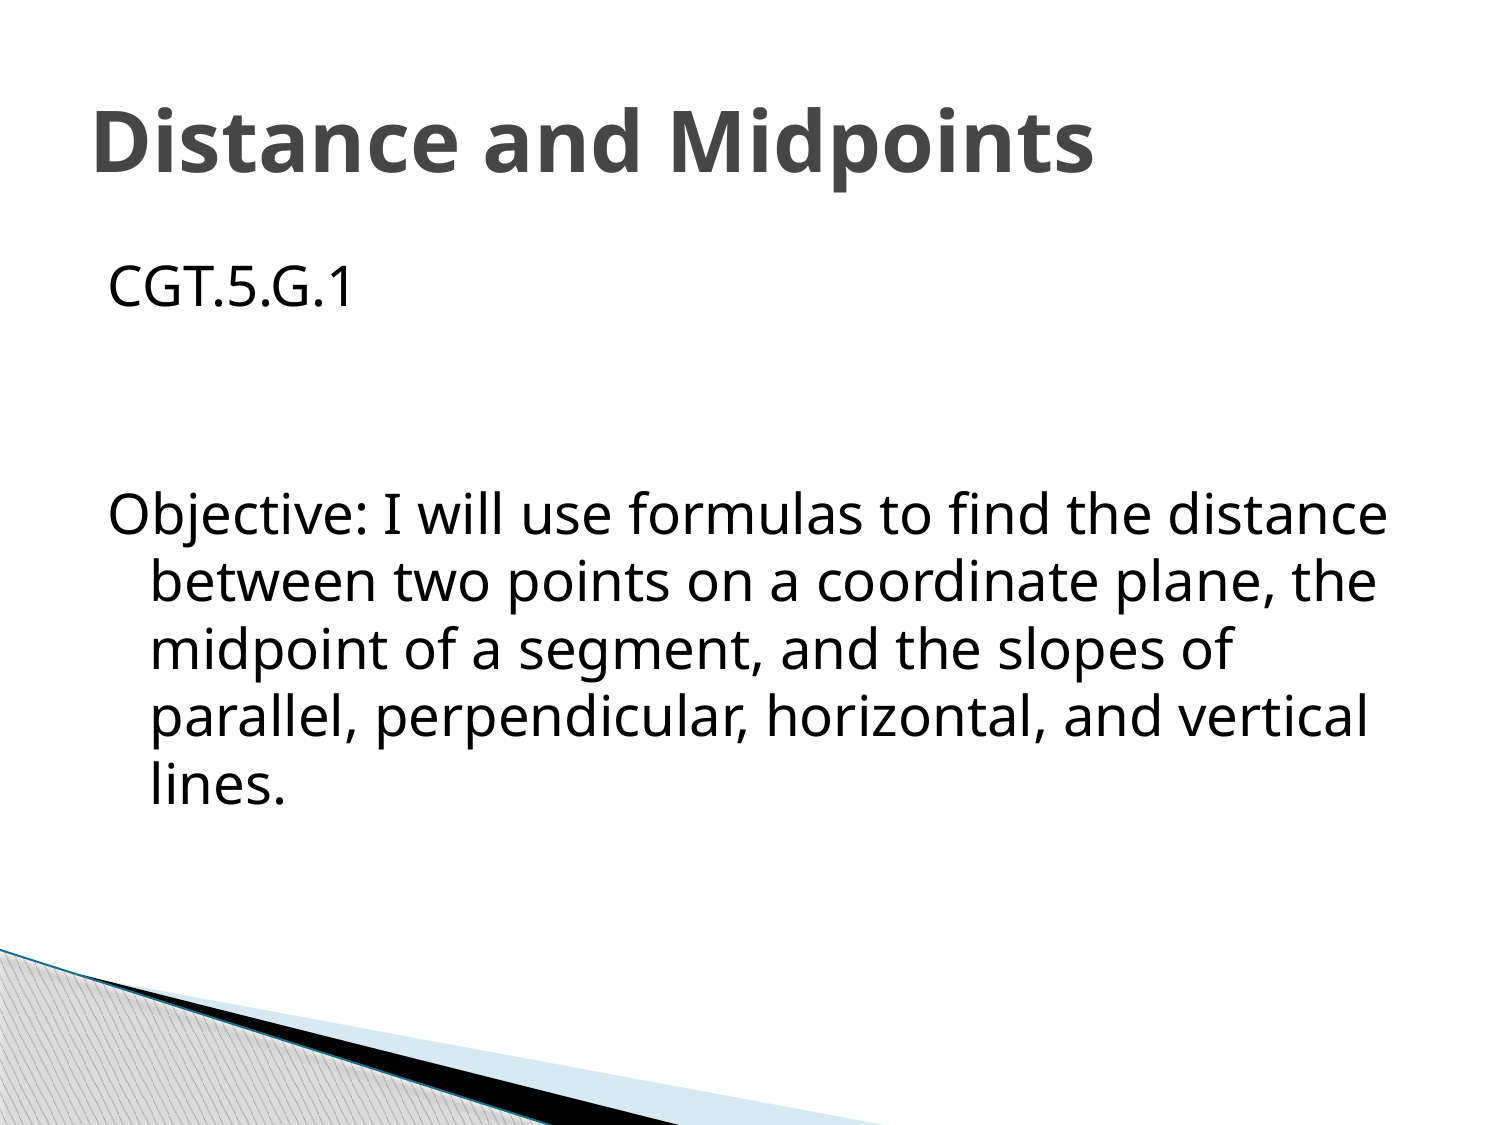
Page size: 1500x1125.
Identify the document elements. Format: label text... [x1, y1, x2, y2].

title Distance and Midpoints [75, 45, 1425, 233]
list CGT.5.G.1 Objective: I will use formulas to find the distance between two points on a coordinate plane, the midpoint of a segment, and the slopes of parallel, perpendicular, horizontal, and vertical lines. [75, 243, 1425, 986]
